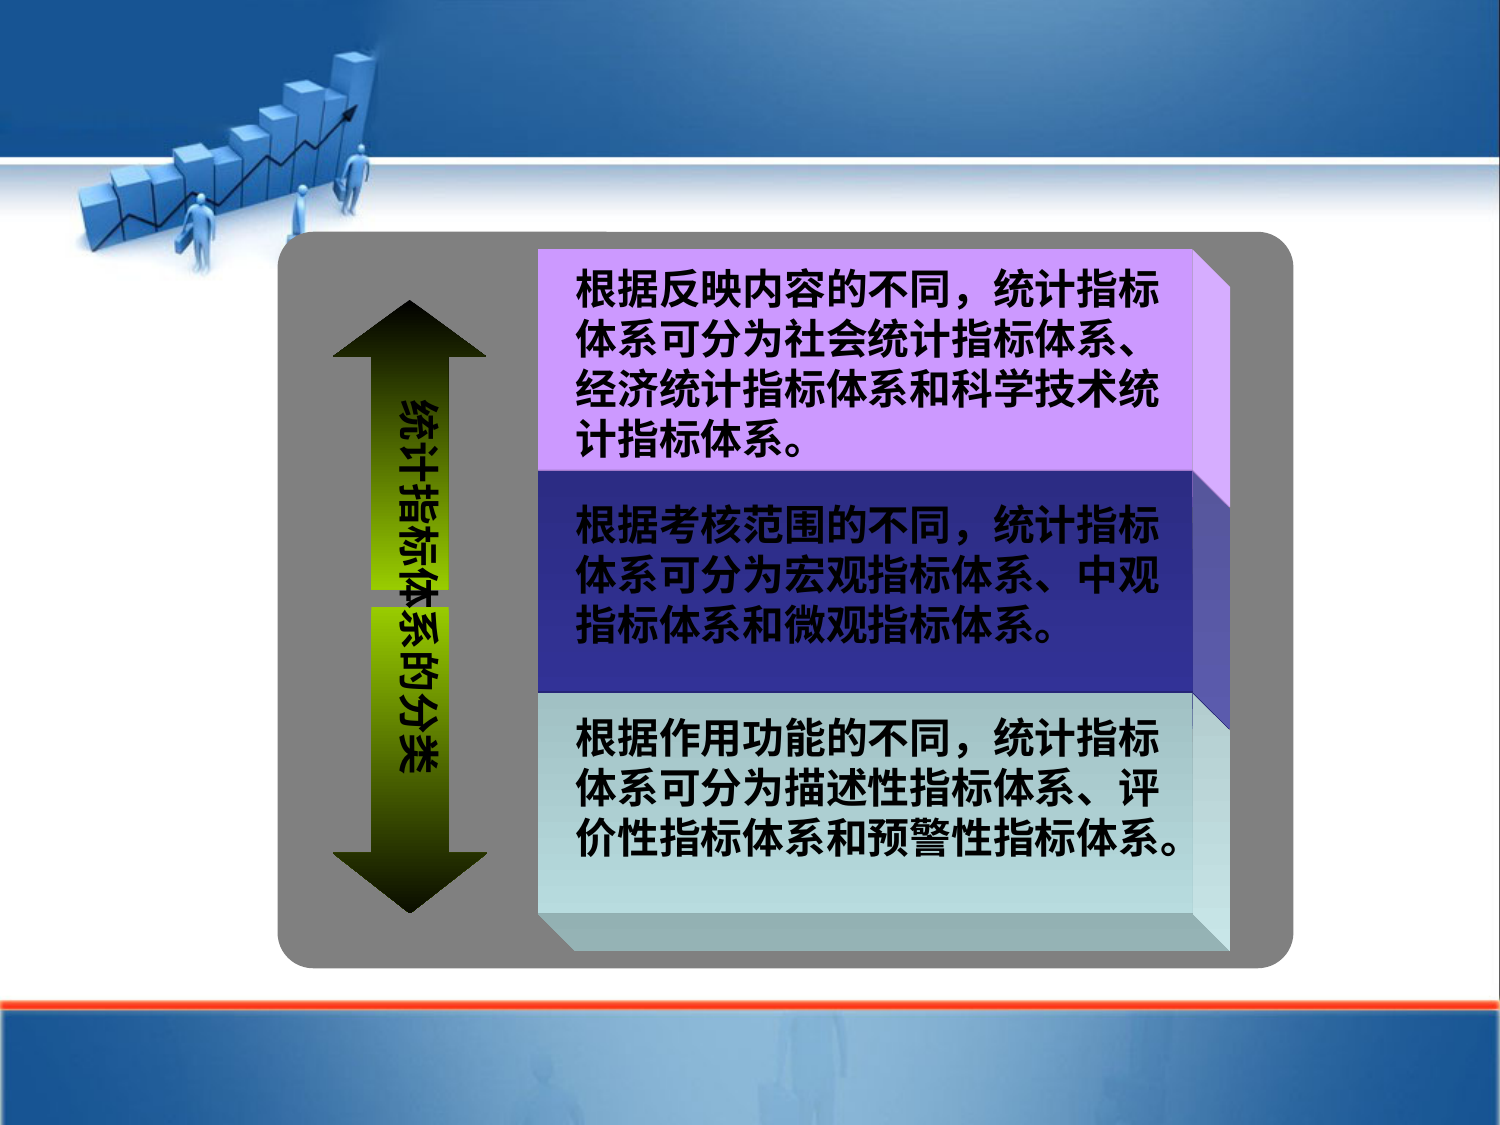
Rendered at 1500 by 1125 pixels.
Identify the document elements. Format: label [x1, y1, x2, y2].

picture [0, 0, 1500, 1125]
text_box [277, 231, 1294, 969]
